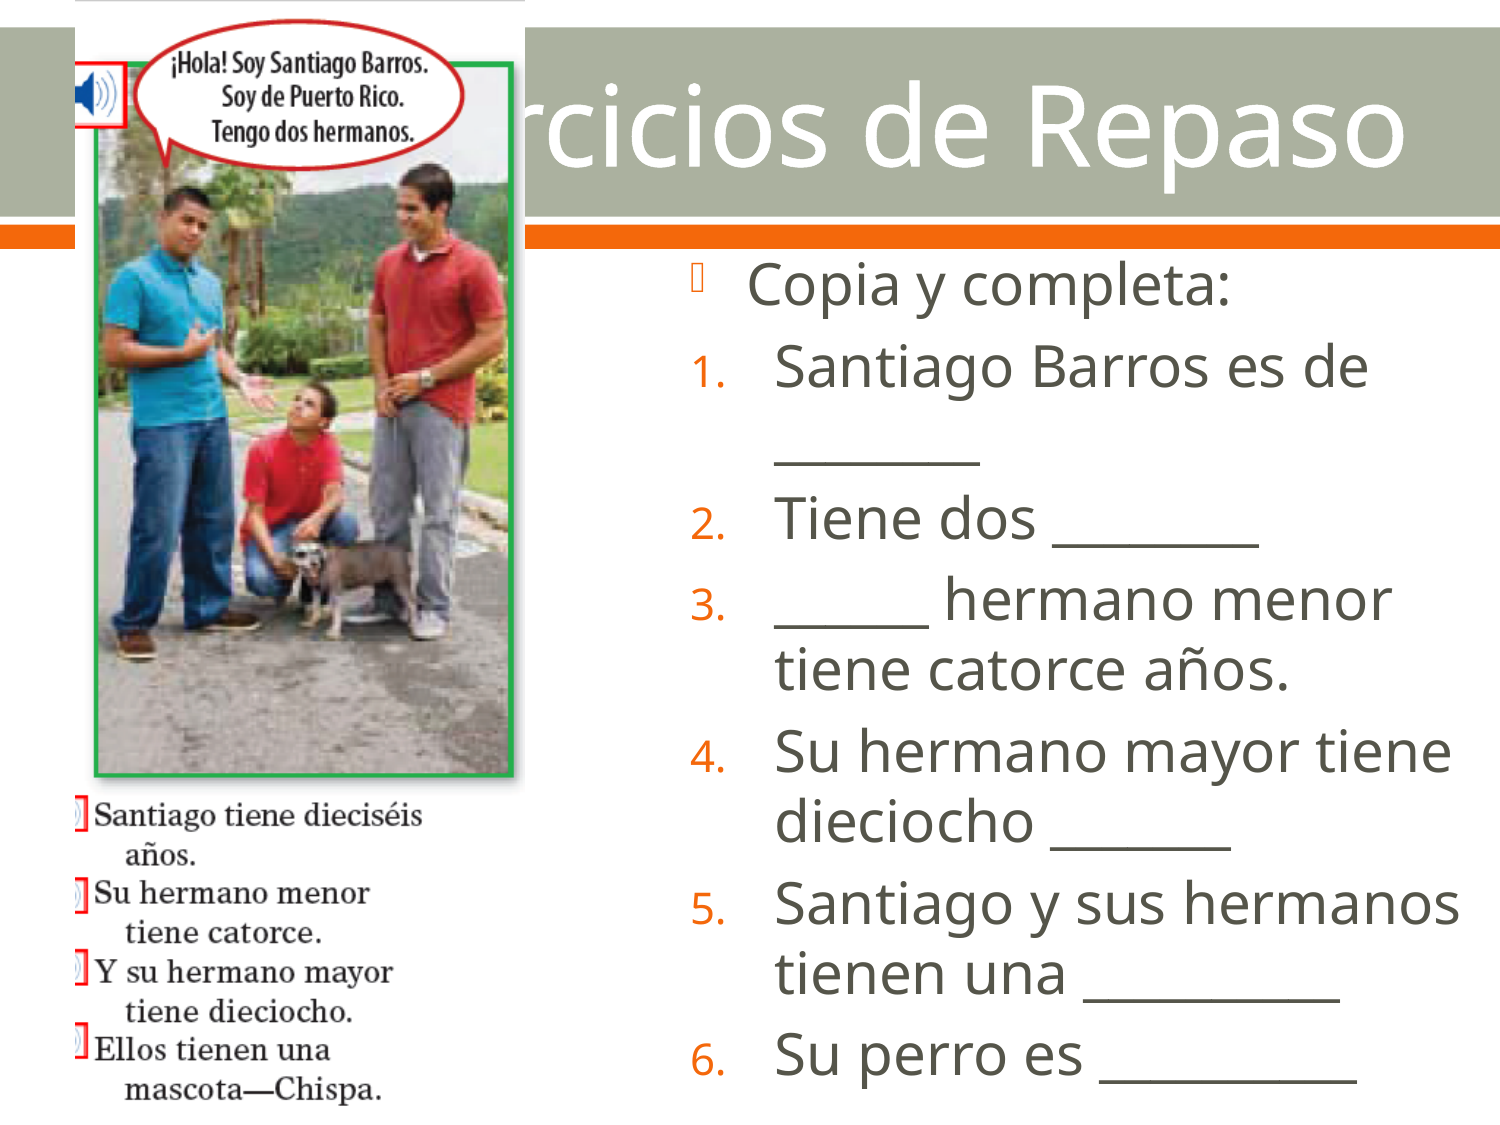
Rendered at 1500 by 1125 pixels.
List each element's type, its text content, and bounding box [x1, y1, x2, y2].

title Ejercicios de Repaso [535, 29, 1425, 213]
list Copia y completa: Santiago Barros es de ________ Tiene dos ________ ______ hermano menor tiene catorce años. Su hermano mayor tiene dieciocho _______ Santiago y sus hermanos tienen una __________ Su perro es __________ [675, 240, 1488, 1125]
picture [74, 0, 526, 1125]
